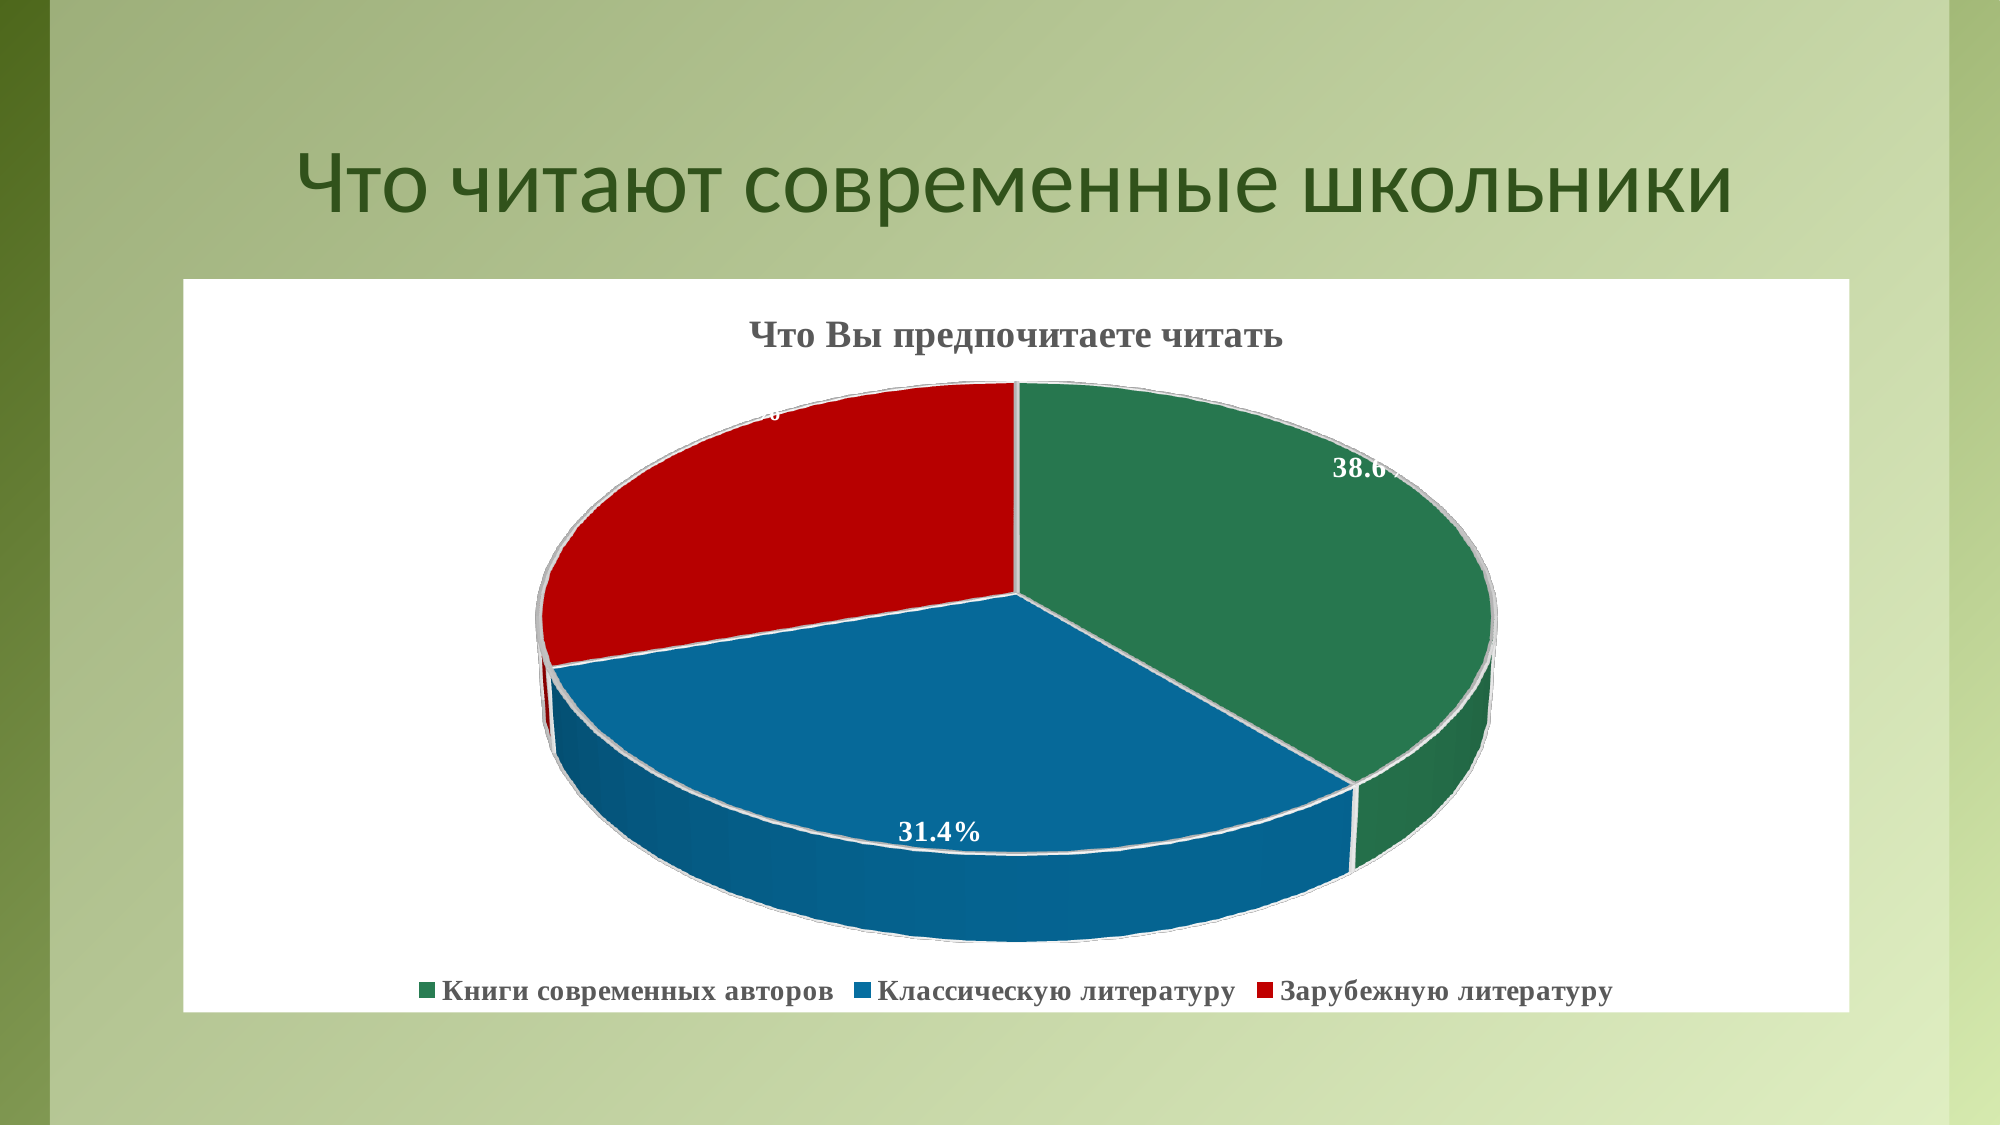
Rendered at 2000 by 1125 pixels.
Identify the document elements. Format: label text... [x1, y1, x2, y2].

chart [183, 279, 1850, 1013]
title Что читают современные школьники [183, 12, 1850, 242]
